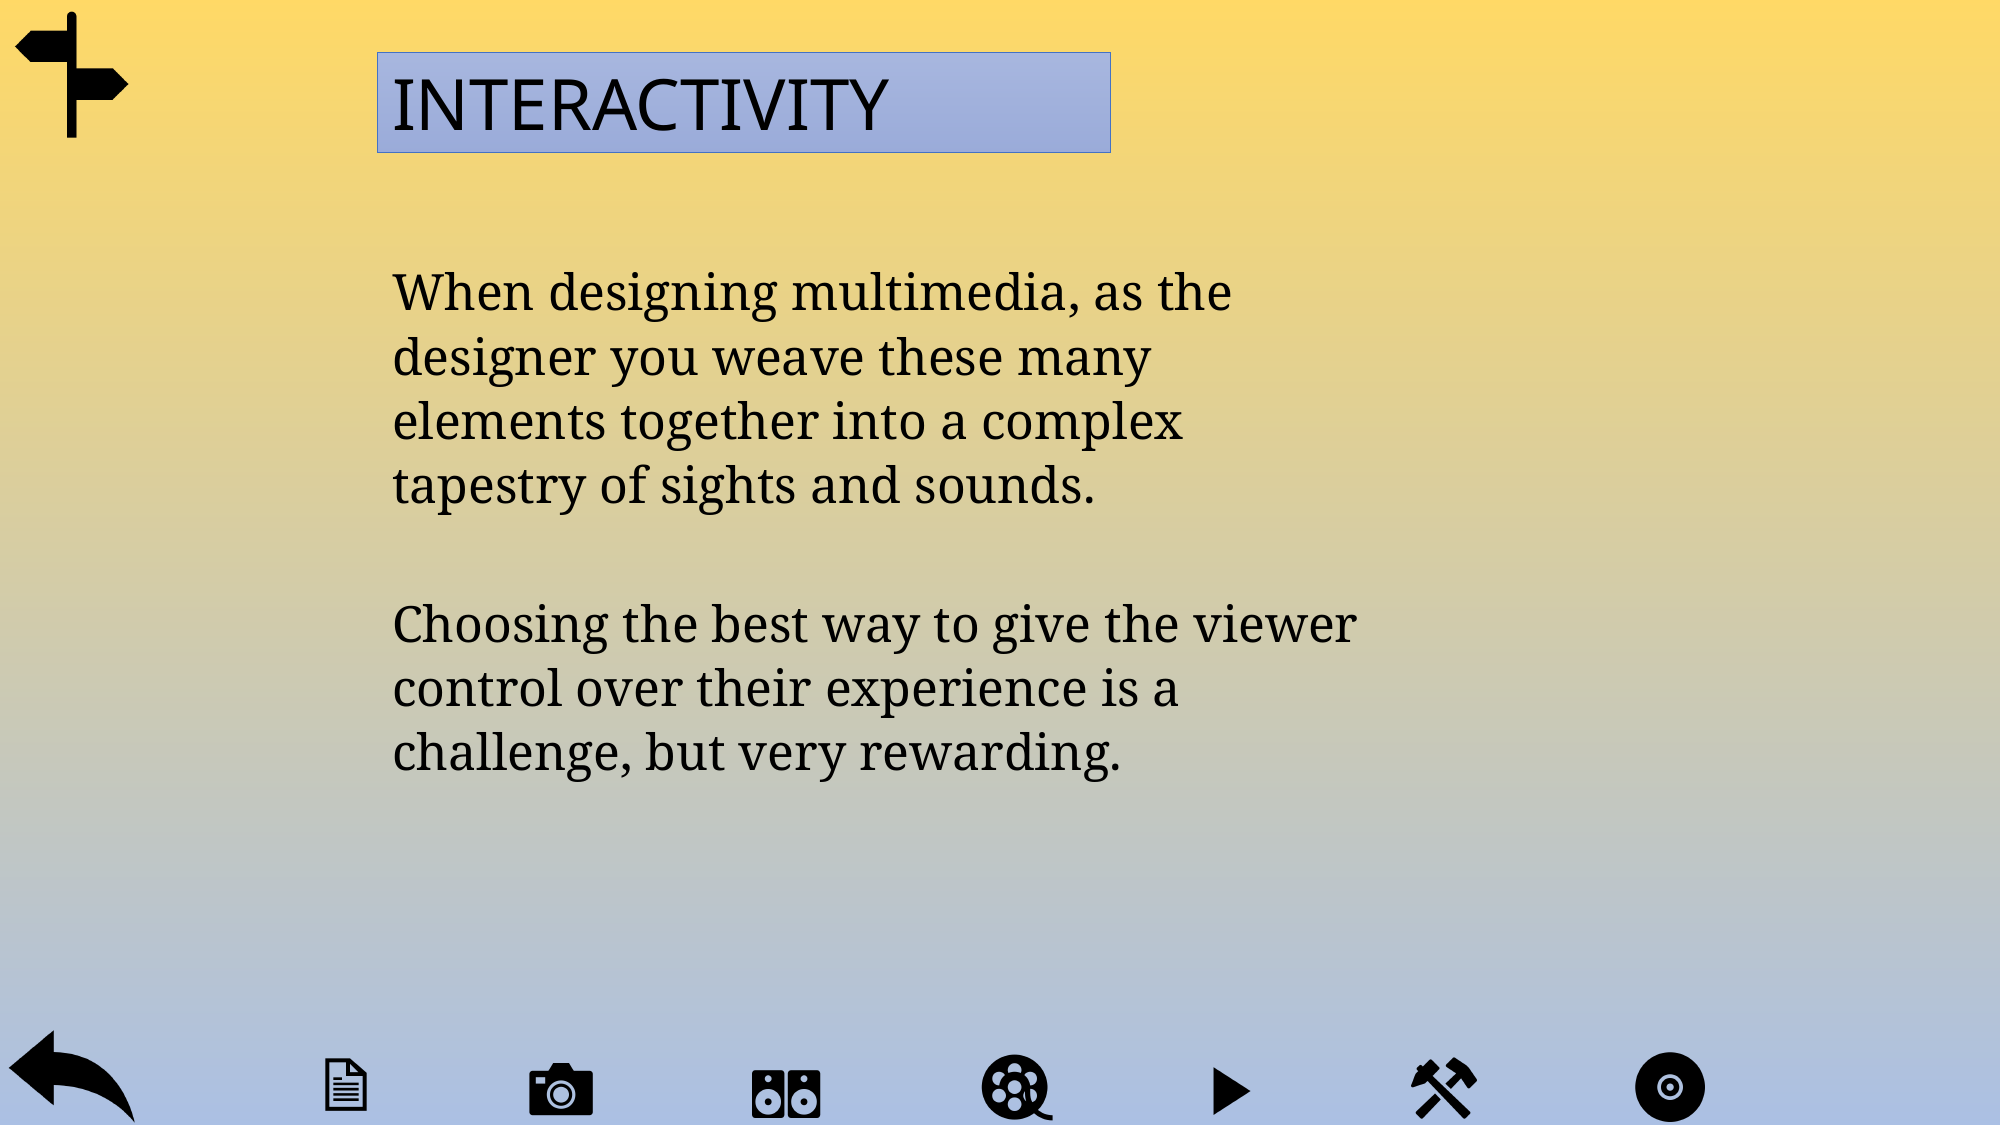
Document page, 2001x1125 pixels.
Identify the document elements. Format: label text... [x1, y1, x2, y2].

picture [745, 1053, 827, 1125]
picture [0, 0, 147, 150]
picture [314, 1053, 378, 1117]
picture [523, 1051, 599, 1125]
picture [0, 1000, 147, 1125]
picture [1201, 1060, 1263, 1122]
picture [973, 1046, 1056, 1125]
text_box INTERACTIVITY [377, 52, 1111, 153]
picture [1626, 1043, 1714, 1125]
picture [1408, 1052, 1480, 1124]
text_box When designing multimedia, as the designer you weave these many elements together into a complex tapestry of sights and sounds. Choosing the best way to give the viewer control over their experience is a challenge, but very rewarding. [377, 249, 1378, 789]
